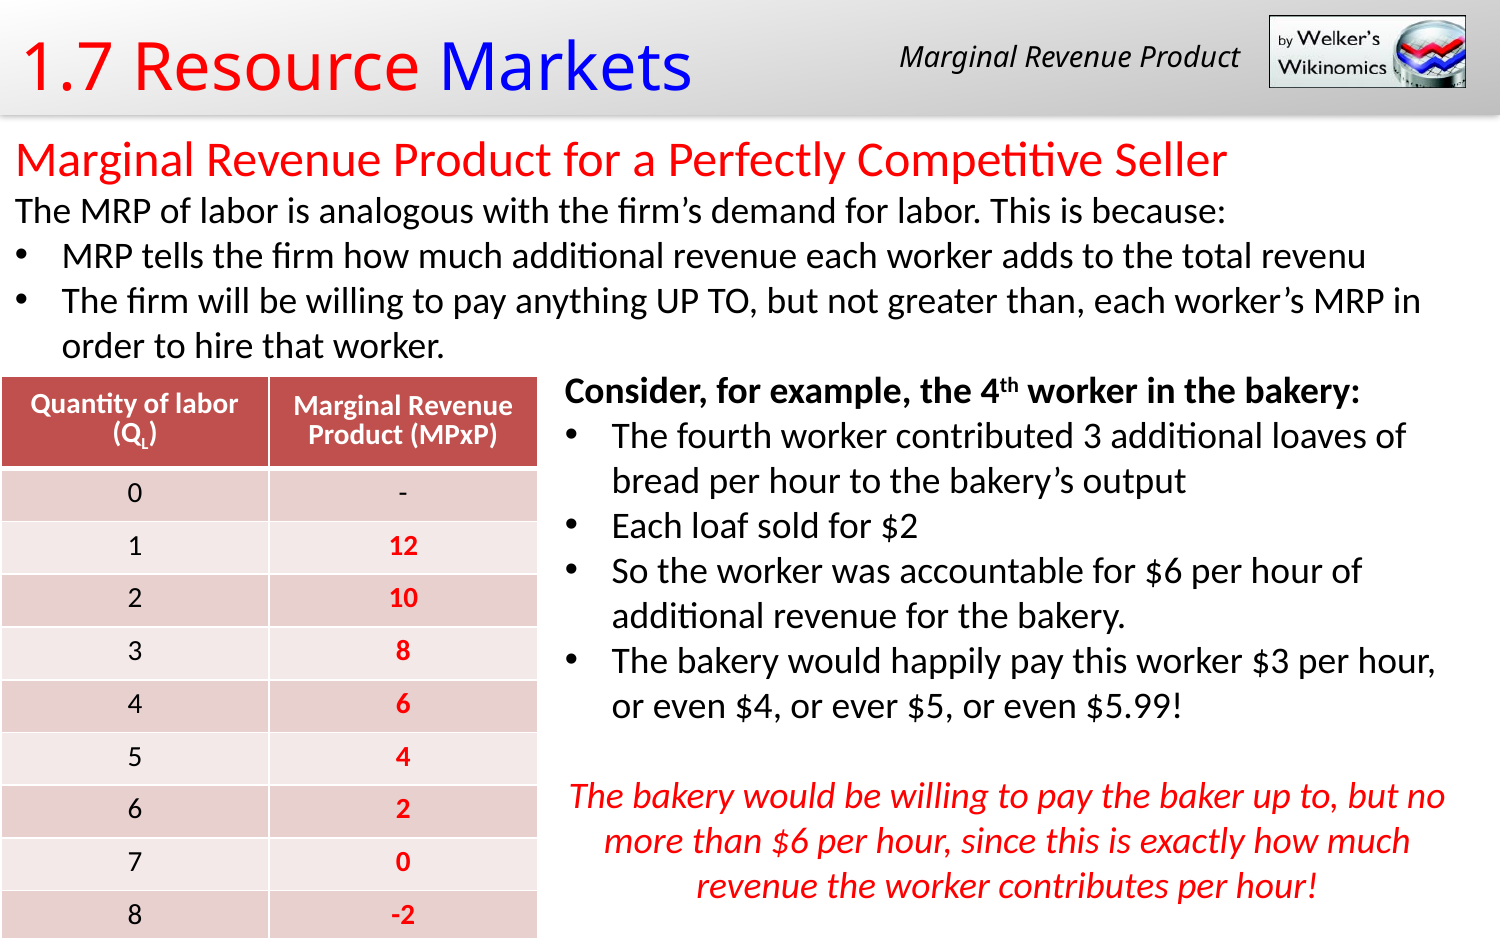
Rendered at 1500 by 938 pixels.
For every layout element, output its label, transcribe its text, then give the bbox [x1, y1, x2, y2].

table_cell 4 [2, 681, 268, 732]
table_cell 12 [270, 522, 537, 573]
table_cell 8 [2, 891, 268, 938]
table_cell 0 [270, 839, 537, 890]
table_cell 1 [2, 522, 268, 573]
table_cell 8 [270, 628, 537, 679]
table_cell - [270, 471, 537, 521]
table_cell 7 [2, 839, 268, 890]
table_cell 2 [270, 786, 537, 837]
table_cell 6 [2, 786, 268, 837]
table_cell 4 [270, 733, 537, 784]
table_cell 5 [2, 733, 268, 784]
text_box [0, 0, 1500, 115]
text_box Consider, for example, the 4th worker in the bakery: The fourth worker contributed 3 additional loaves of bread per hour to the bakery’s output Each loaf sold for $2 So the worker was accountable for $6 per hour of additional revenue for the bakery. The bakery would happily pay this worker $3 per hour, or even $4, or ever $5, or even $5.99! The bakery would be willing to pay the baker up to, but no more than $6 per hour, since this is exactly how much revenue the worker contributes per hour! [549, 358, 1466, 914]
table_cell -2 [270, 891, 537, 938]
table_cell 6 [270, 681, 537, 732]
table_cell 10 [270, 575, 537, 626]
text_box Marginal Revenue Product for a Perfectly Competitive Seller The MRP of labor is analogous with the firm’s demand for labor. This is because: MRP tells the firm how much additional revenue each worker adds to the total revenu The firm will be willing to pay anything UP TO, but not greater than, each worker’s MRP in order to hire that worker. [0, 123, 1500, 374]
table_cell 0 [2, 471, 268, 521]
table_cell 2 [2, 575, 268, 626]
table_header Quantity of labor (QL) [2, 377, 268, 466]
table_cell 3 [2, 628, 268, 679]
table_header Marginal Revenue Product (MPxP) [270, 377, 537, 466]
